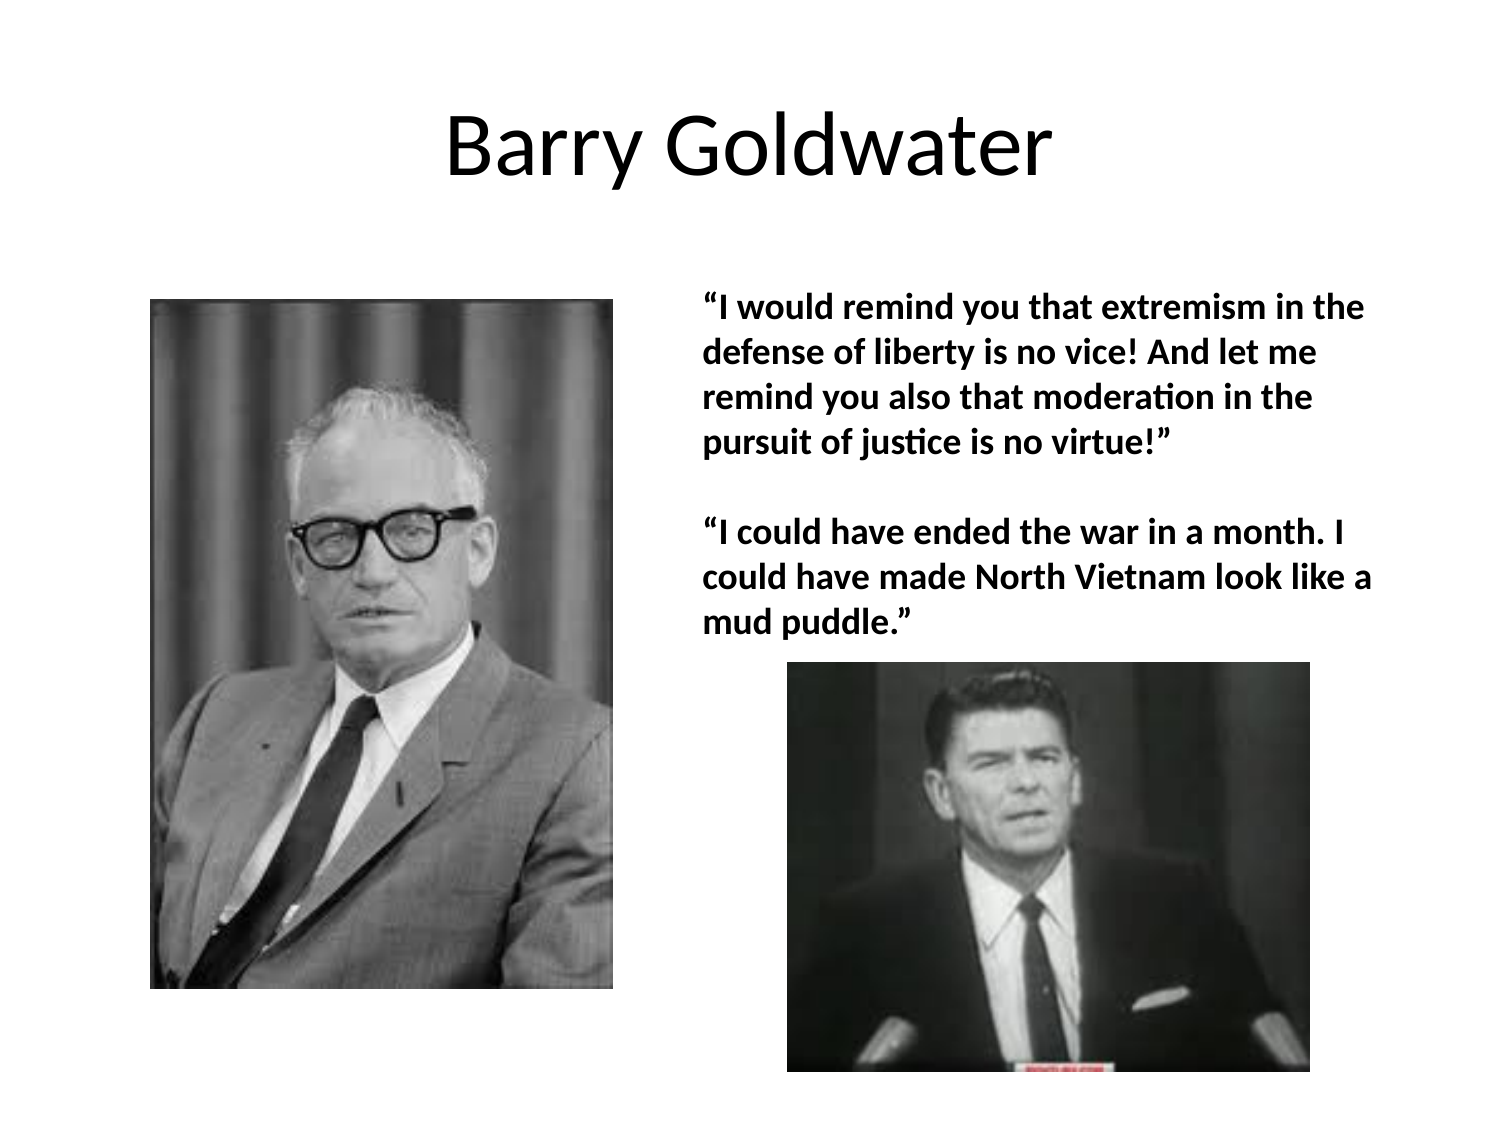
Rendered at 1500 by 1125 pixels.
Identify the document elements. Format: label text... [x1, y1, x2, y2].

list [149, 299, 613, 989]
picture [787, 662, 1310, 1072]
title Barry Goldwater [75, 45, 1425, 233]
text_box “I would remind you that extremism in the defense of liberty is no vice! And let me remind you also that moderation in the pursuit of justice is no virtue!” “I could have ended the war in a month. I could have made North Vietnam look like a mud puddle.” [687, 274, 1413, 785]
